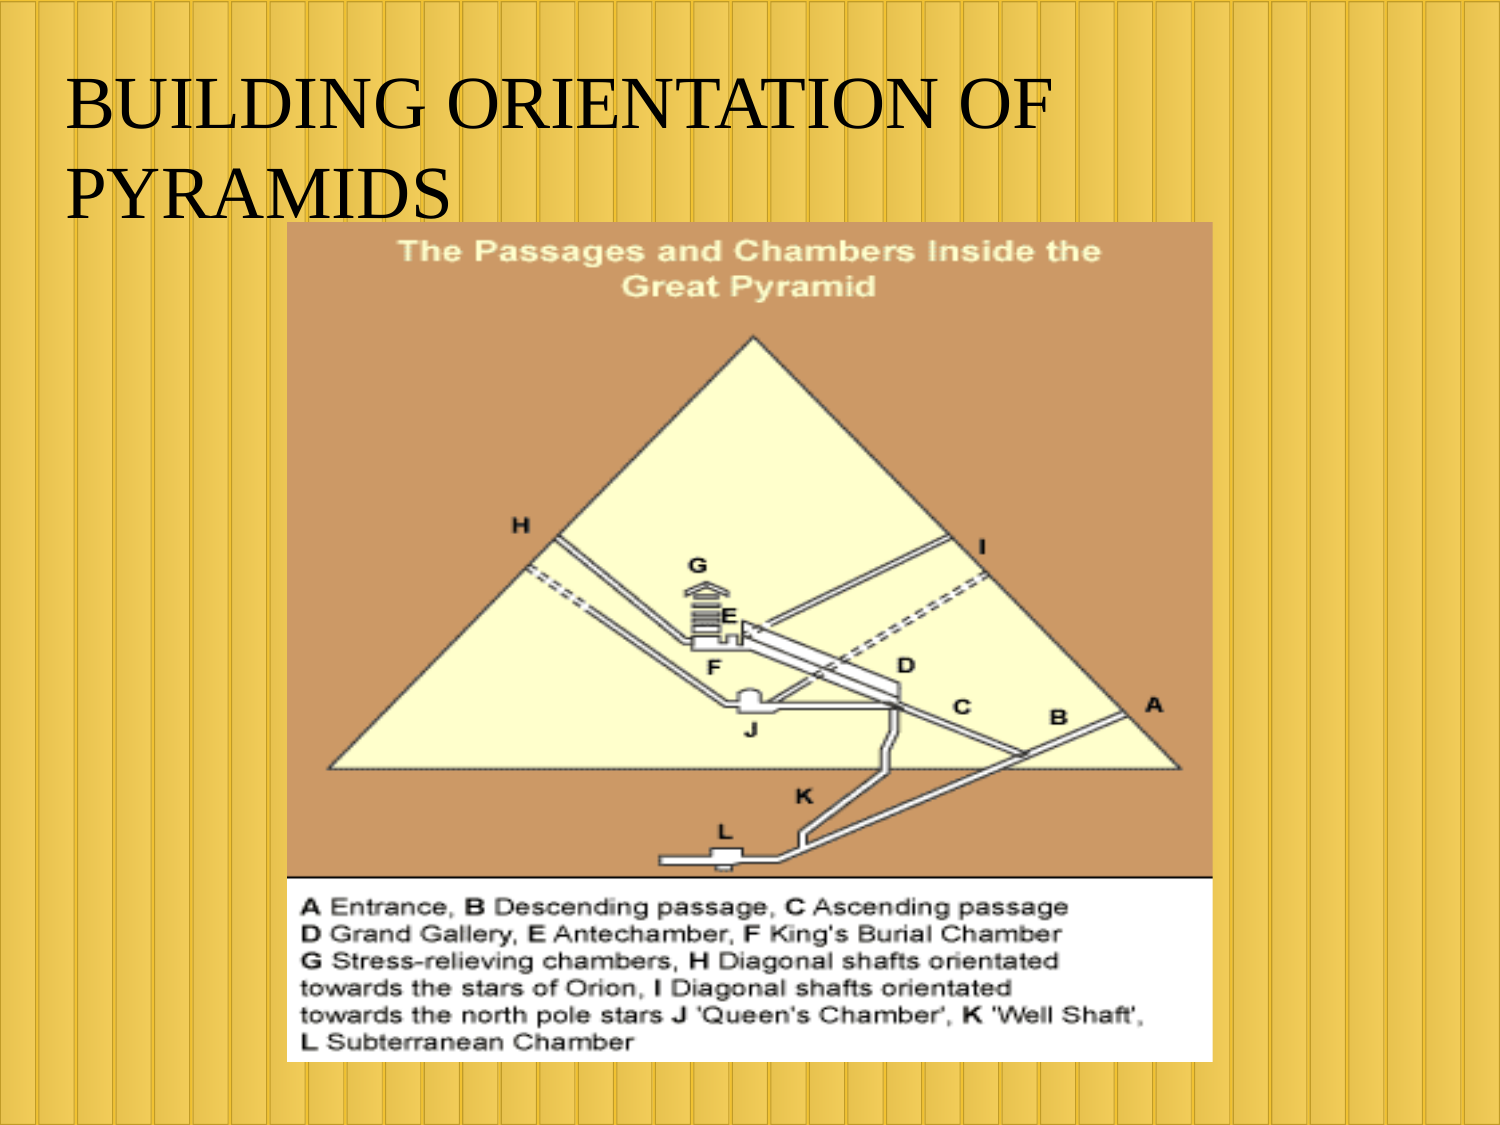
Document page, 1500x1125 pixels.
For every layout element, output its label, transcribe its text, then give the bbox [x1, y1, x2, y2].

text_box [287, 222, 1213, 1062]
title Building Orientation of Pyramids [50, 42, 1475, 246]
